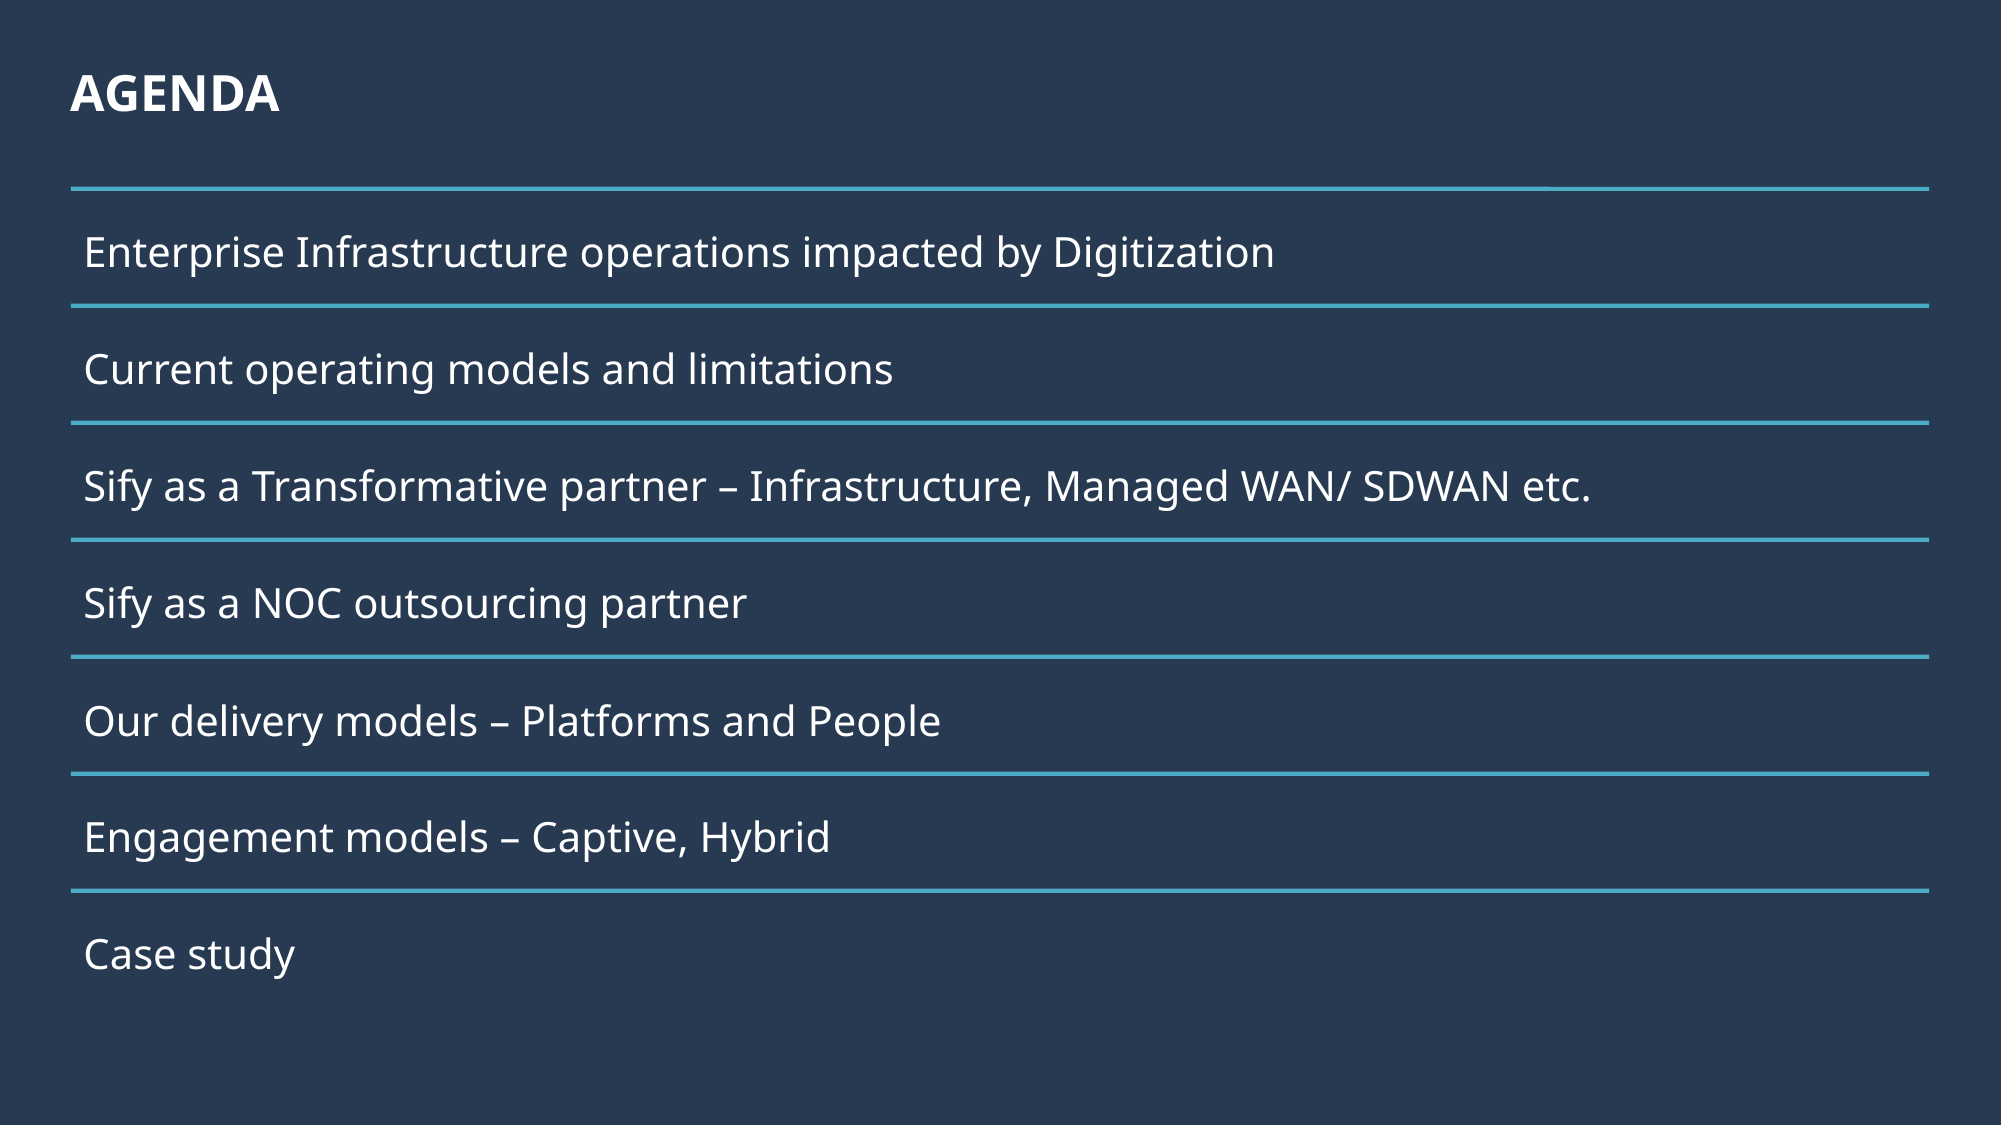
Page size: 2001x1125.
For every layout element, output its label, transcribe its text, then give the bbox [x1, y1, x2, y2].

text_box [70, 188, 1930, 1008]
title AGENDA [70, 53, 1930, 130]
